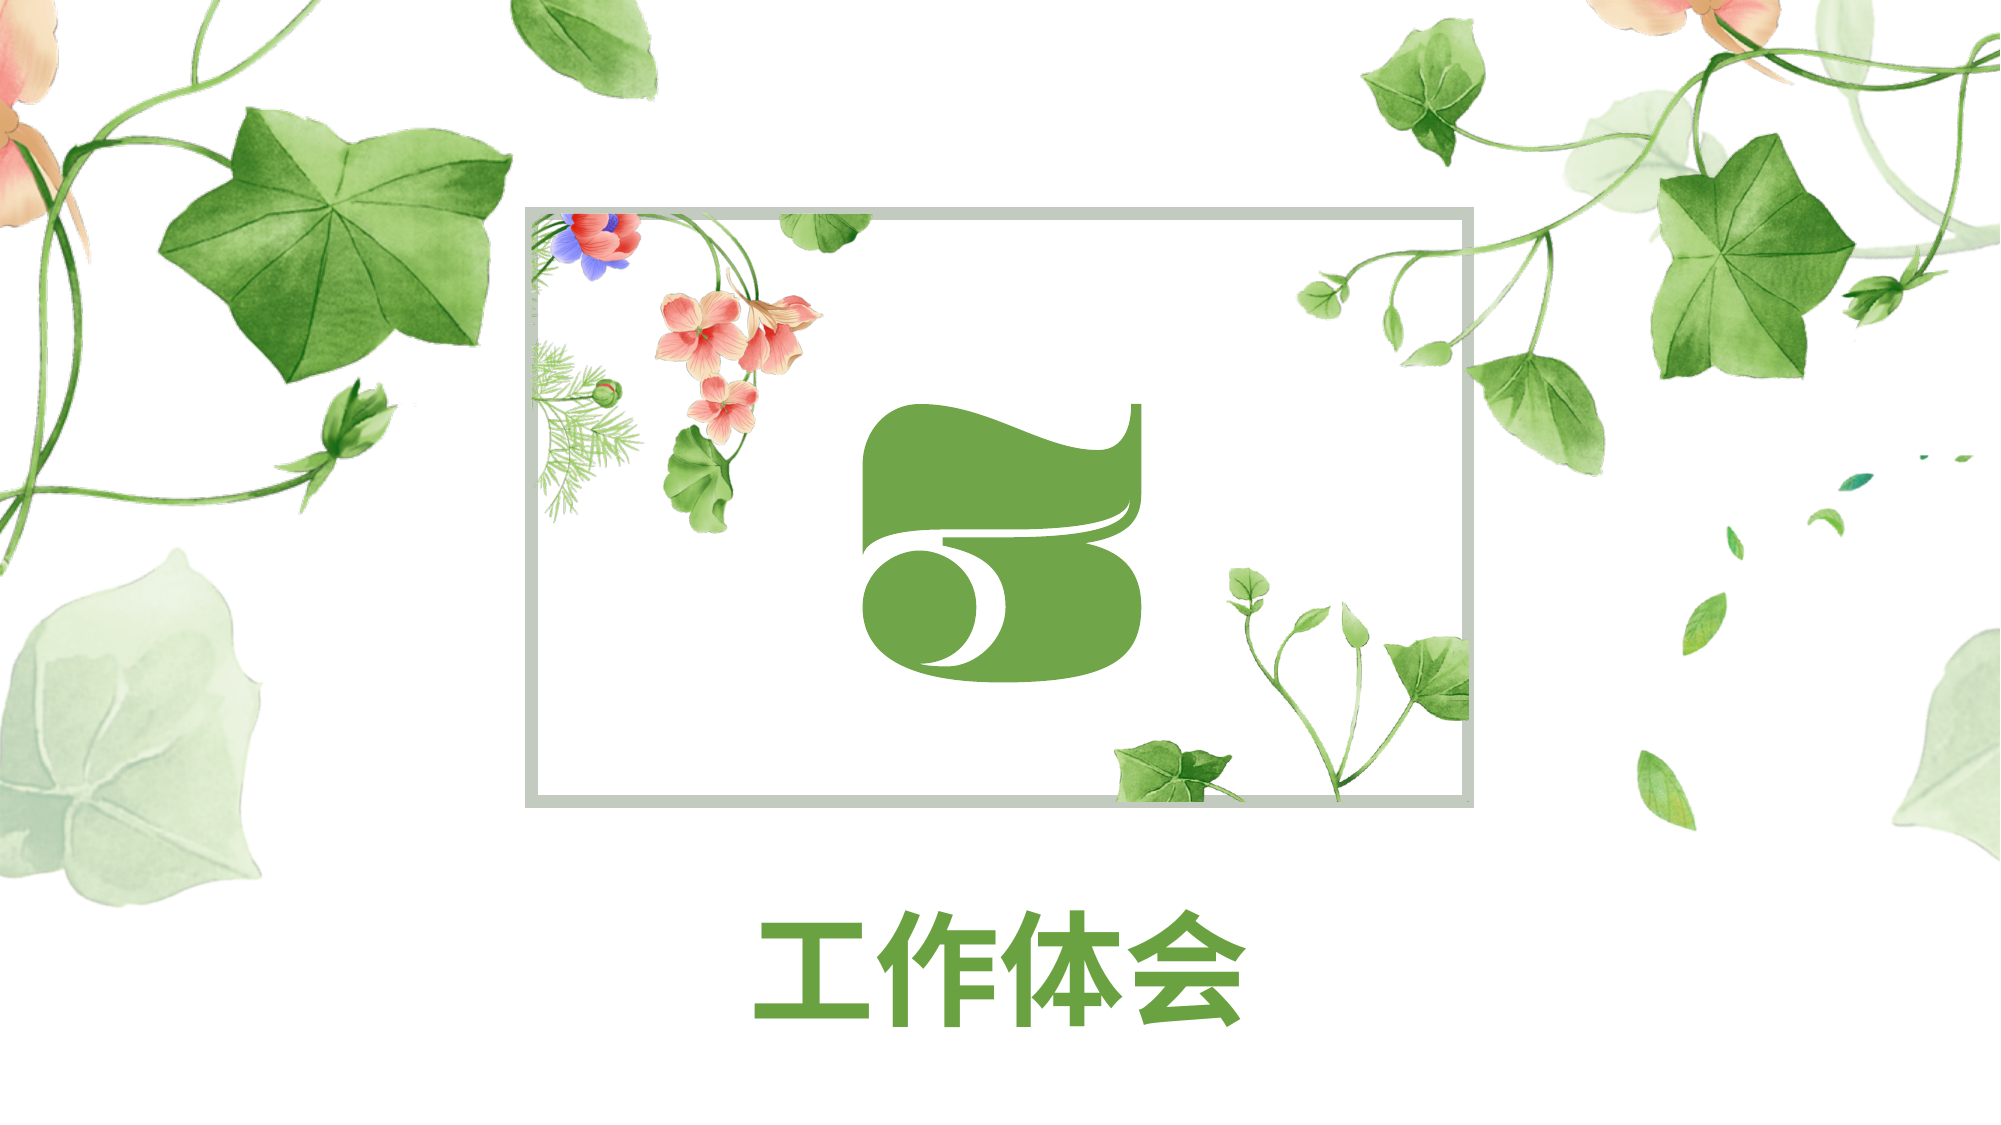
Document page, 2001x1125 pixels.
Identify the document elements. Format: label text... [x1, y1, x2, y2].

text_box [862, 403, 1142, 683]
text_box [878, 213, 1389, 538]
text_box 工作体会 [735, 884, 1265, 1050]
picture [0, 0, 878, 940]
text_box [531, 507, 1469, 803]
picture [1100, 0, 2000, 885]
